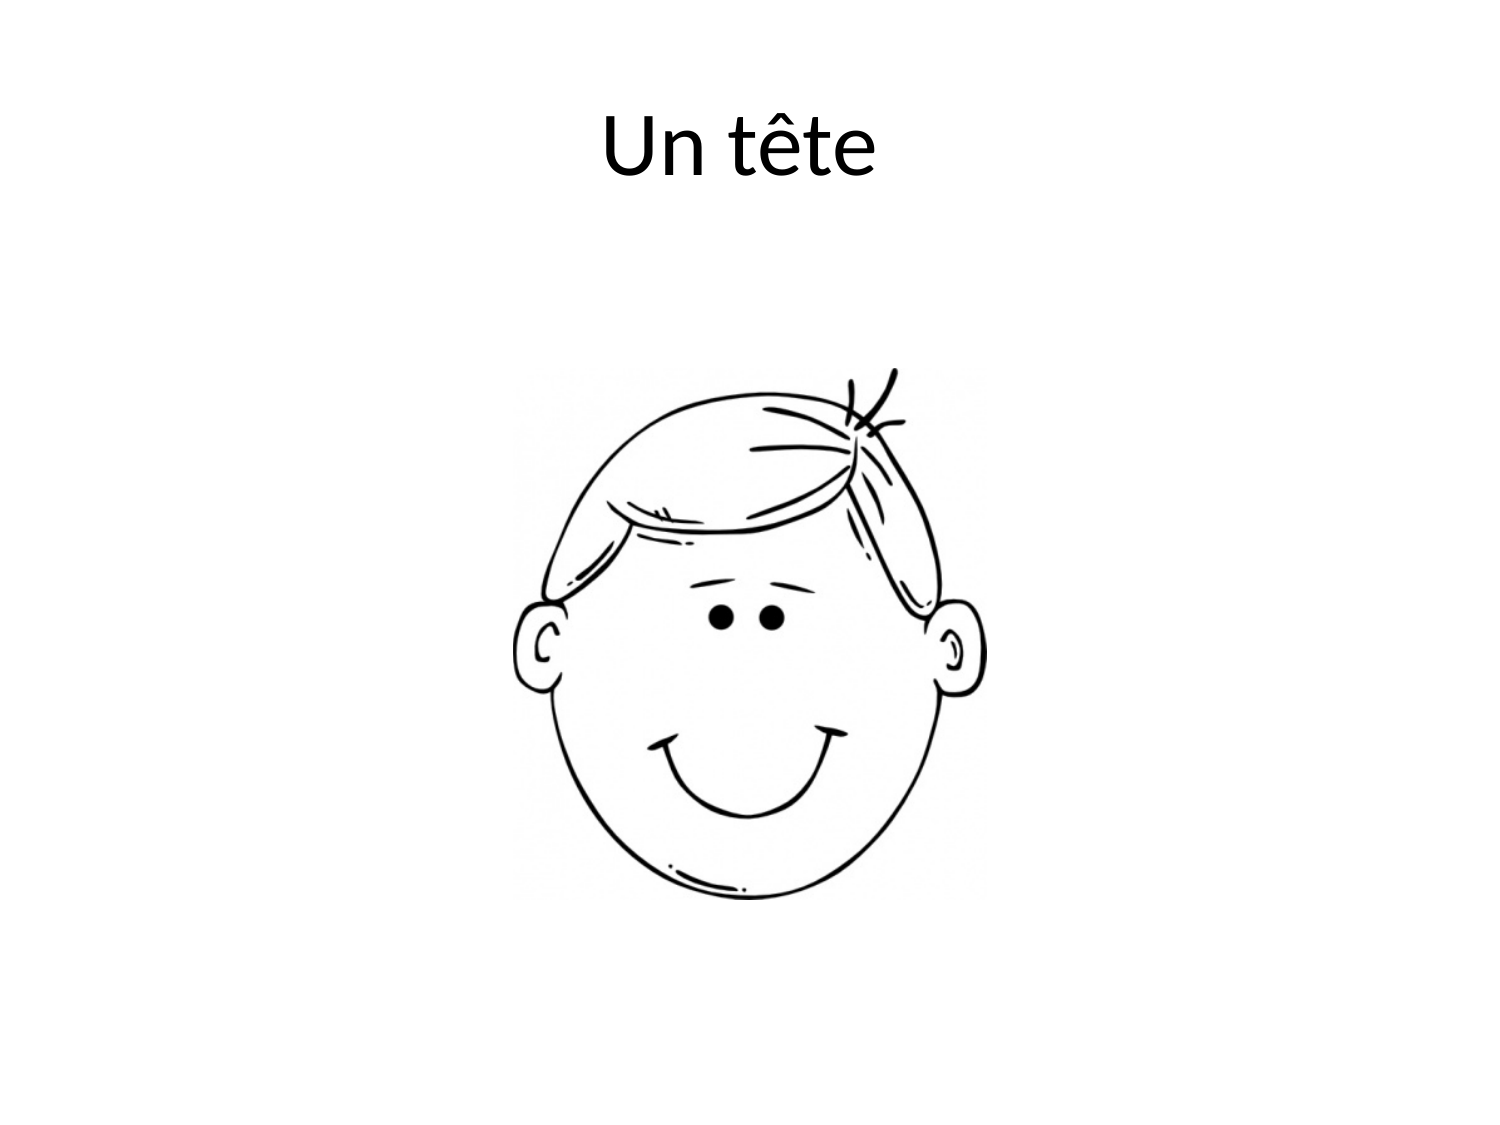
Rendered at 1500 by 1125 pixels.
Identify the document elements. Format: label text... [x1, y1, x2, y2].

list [513, 367, 987, 900]
title Un tête [75, 45, 1425, 233]
